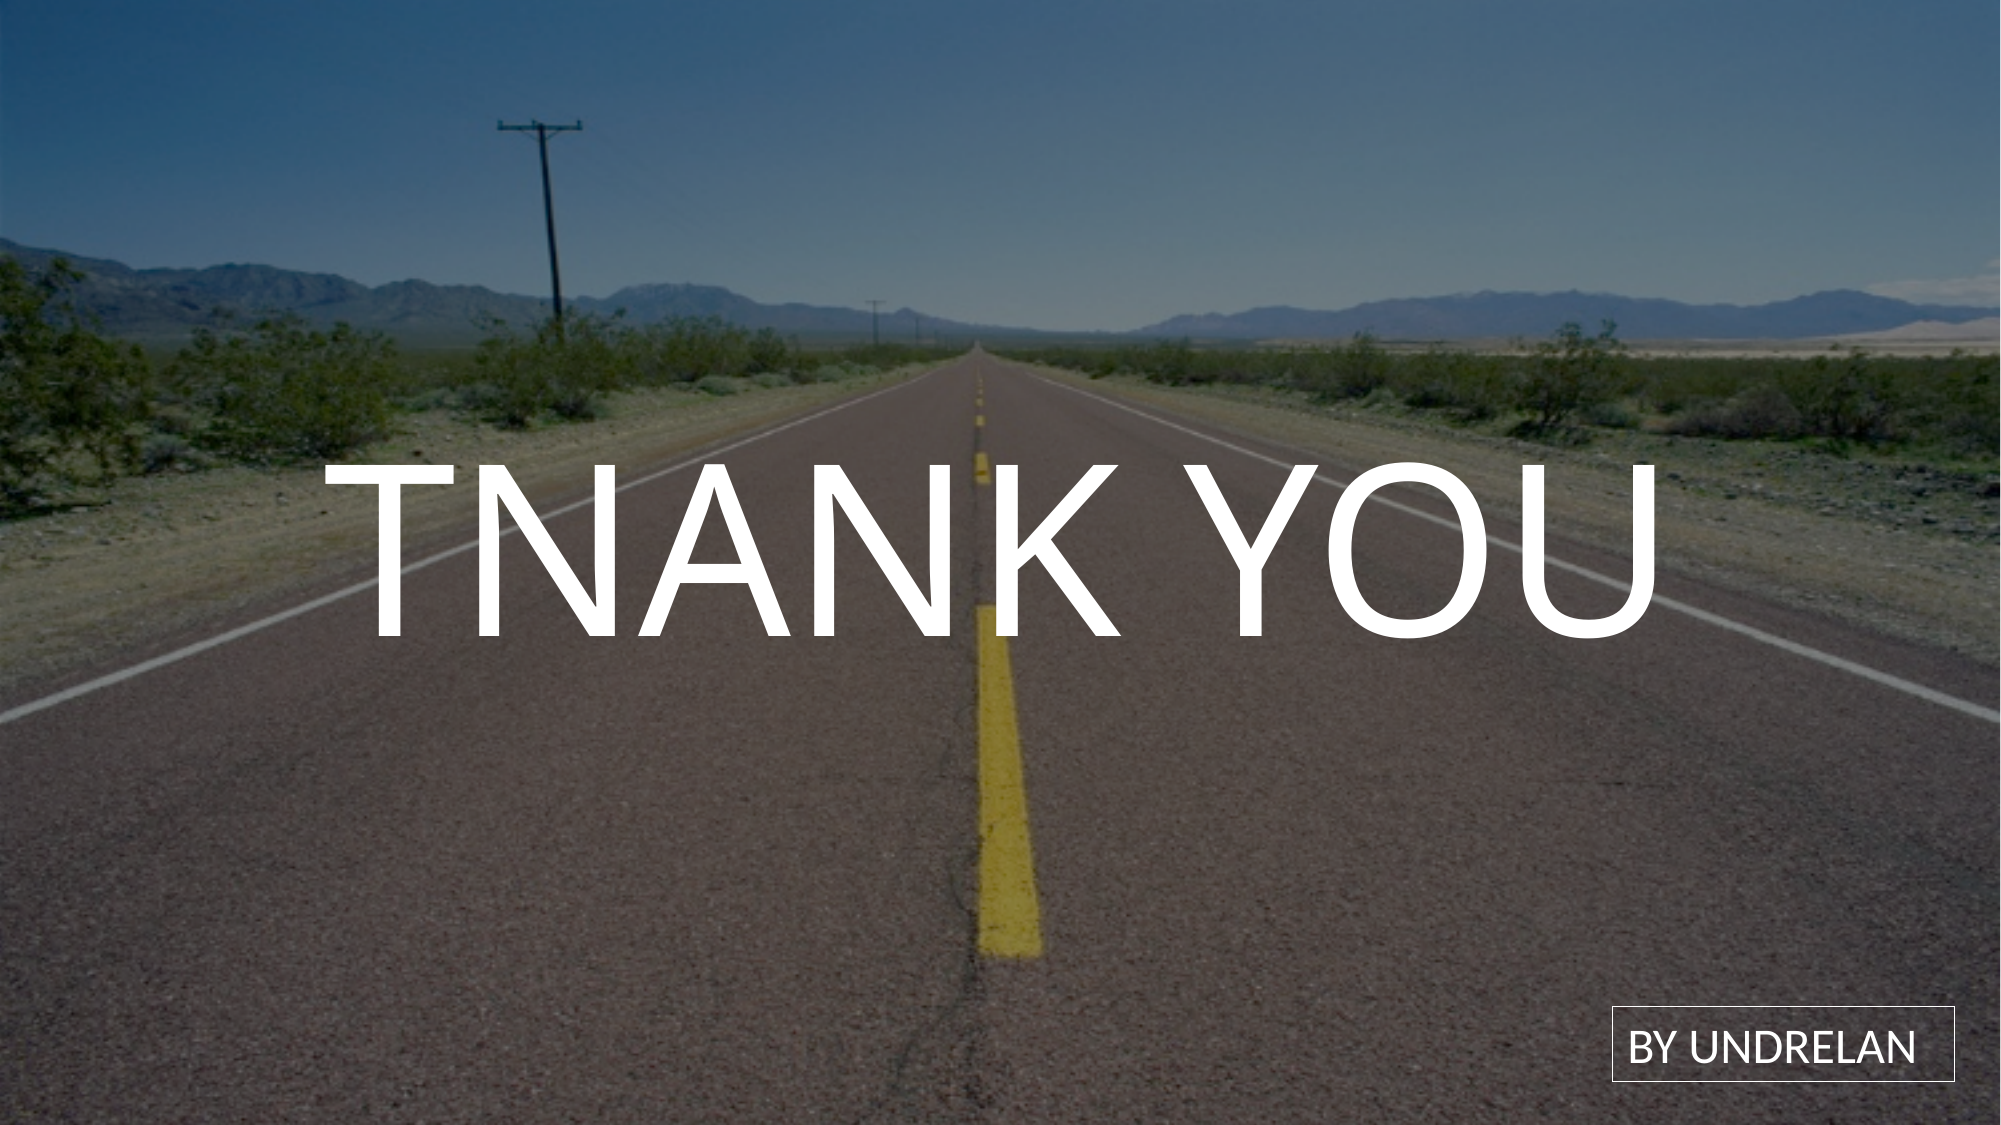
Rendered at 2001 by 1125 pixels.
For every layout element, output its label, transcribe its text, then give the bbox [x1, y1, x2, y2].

text_box TNANK YOU [308, 389, 1838, 692]
picture [0, 0, 2001, 1125]
text_box BY UNDRELAN [1612, 1006, 1955, 1082]
